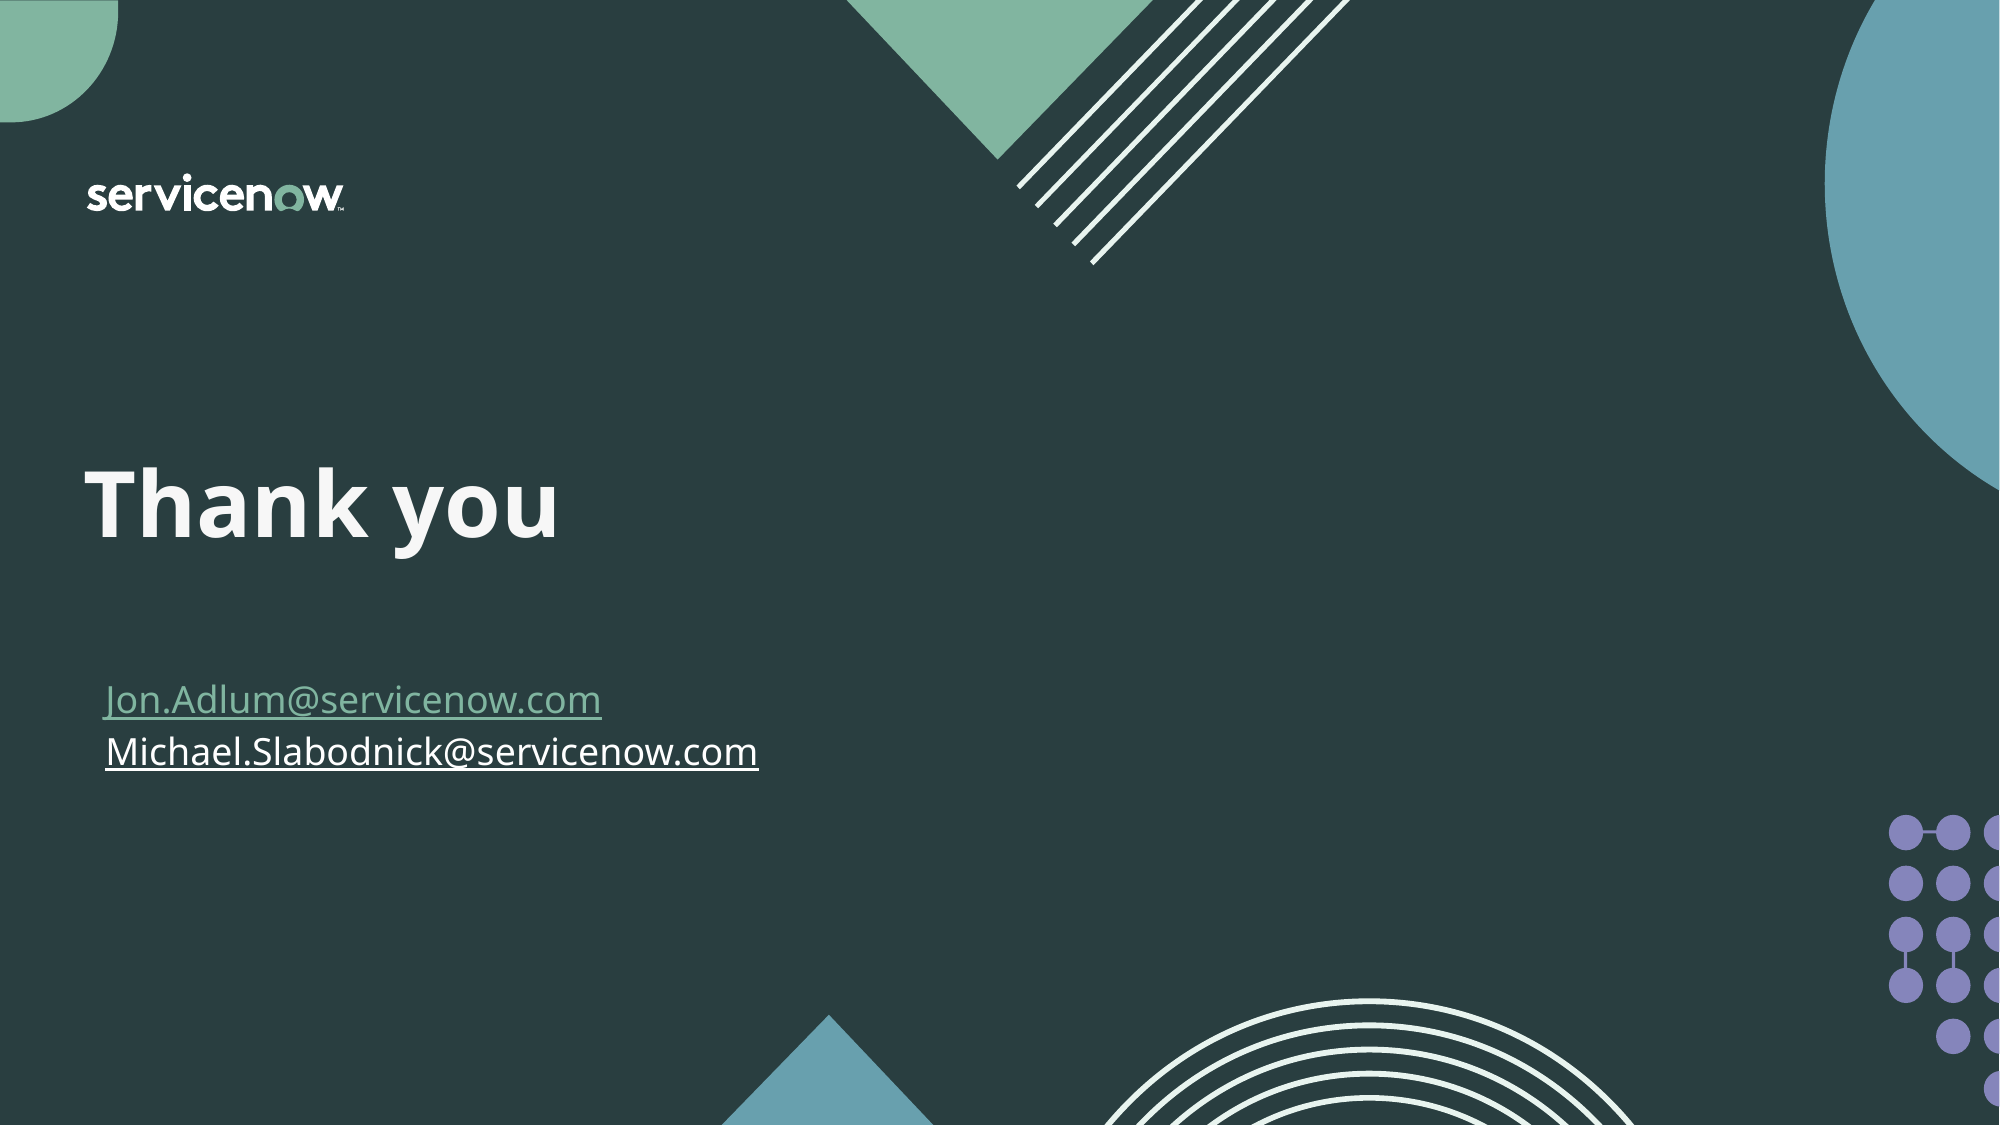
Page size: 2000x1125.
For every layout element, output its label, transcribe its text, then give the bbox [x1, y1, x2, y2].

title Thank you [68, 448, 1903, 558]
text_box Jon.Adlum@servicenow.com Michael.Slabodnick@servicenow.com [90, 669, 1561, 786]
